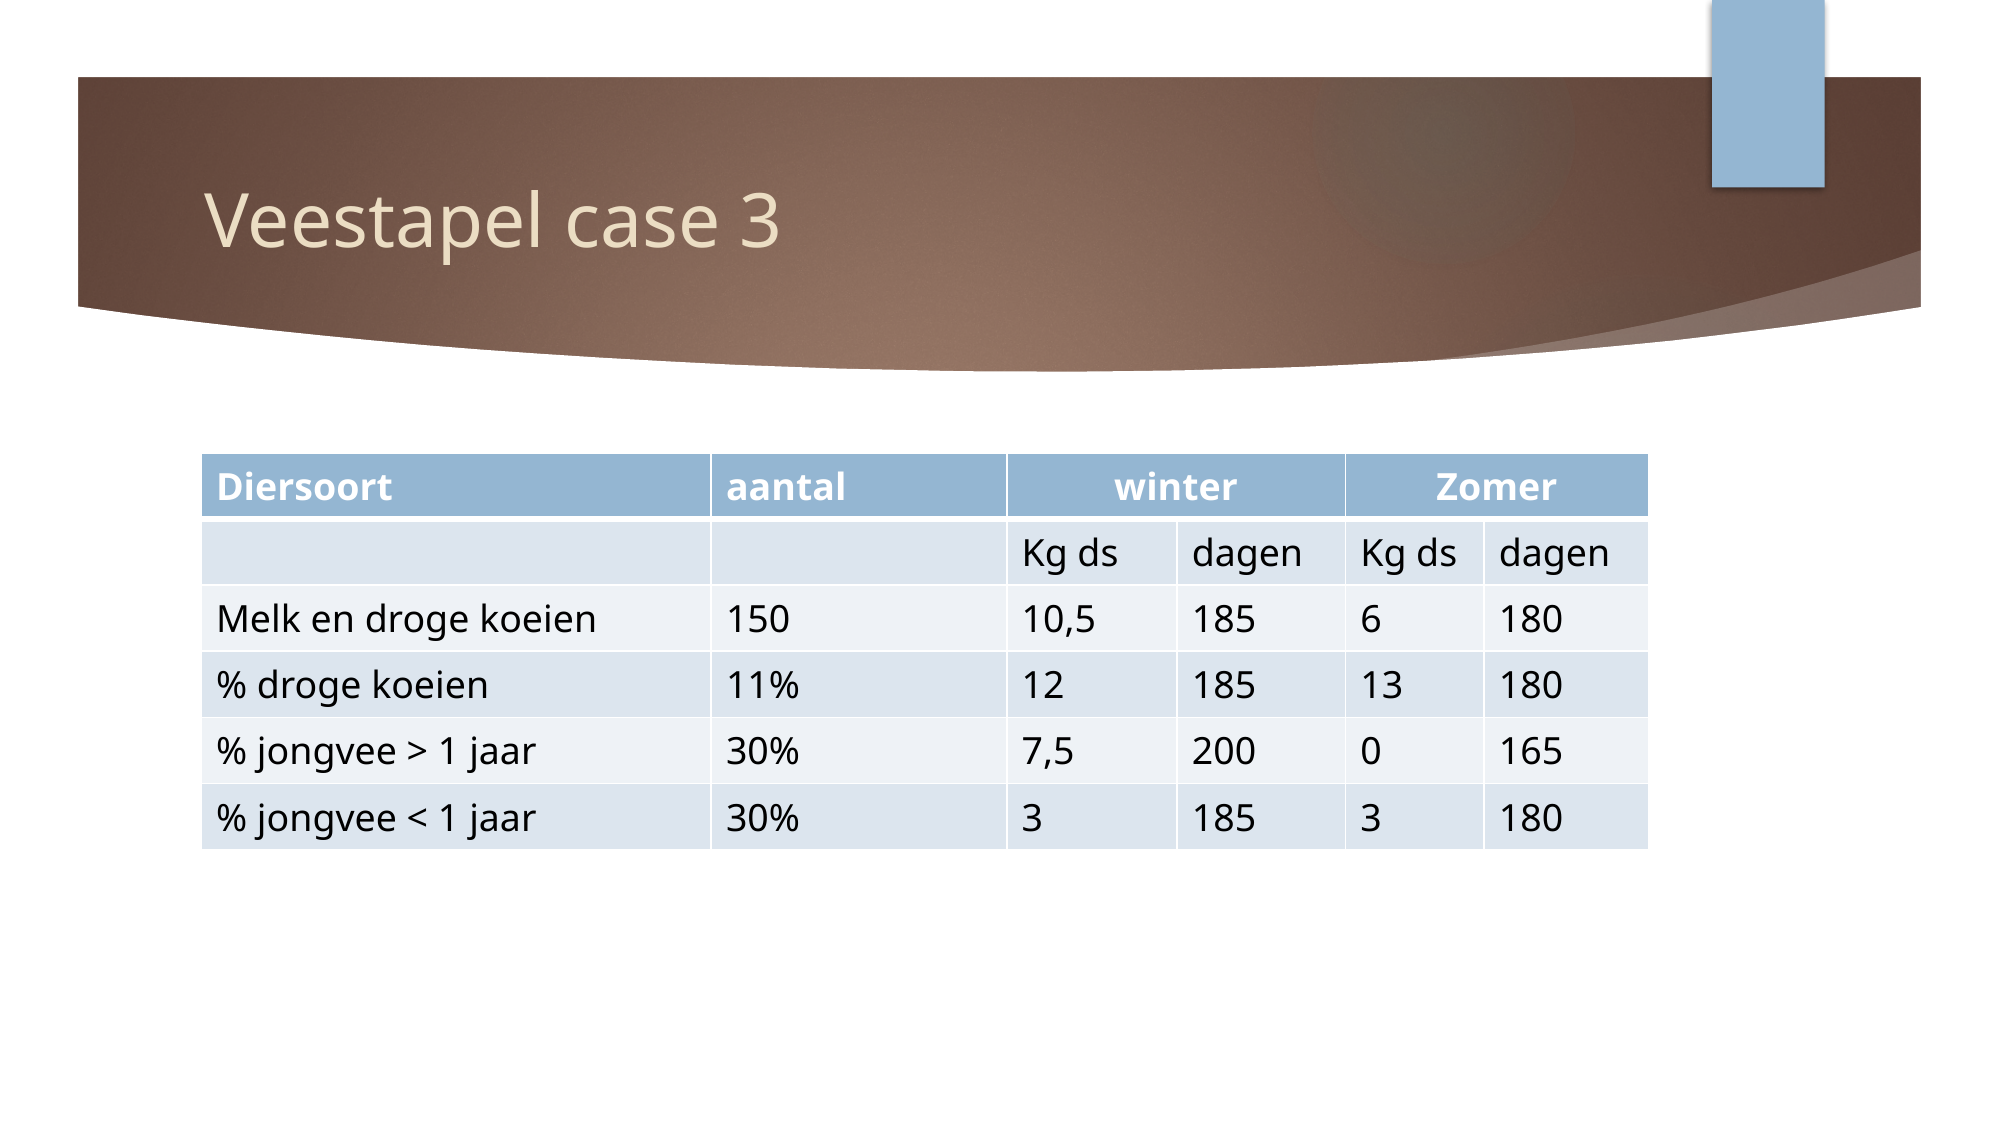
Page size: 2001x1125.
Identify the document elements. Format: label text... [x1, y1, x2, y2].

table_cell dagen [1485, 522, 1648, 584]
table_header aantal [712, 454, 1006, 516]
table_cell 30% [712, 784, 1006, 849]
table_cell % droge koeien [202, 652, 710, 717]
table_cell [202, 522, 710, 584]
table_header Diersoort [202, 454, 710, 516]
table_cell 12 [1008, 652, 1176, 717]
table_cell % jongvee > 1 jaar [202, 718, 710, 783]
table_cell 180 [1485, 652, 1648, 717]
table_cell 185 [1178, 586, 1345, 650]
table_cell 11% [712, 652, 1006, 717]
table_header Zomer [1346, 454, 1648, 516]
table_cell 10,5 [1008, 586, 1176, 650]
table_cell Kg ds [1346, 522, 1483, 584]
table_cell 165 [1485, 718, 1648, 783]
table_cell [712, 522, 1006, 584]
table_cell 0 [1346, 718, 1483, 783]
table_cell 200 [1178, 718, 1345, 783]
table_cell Kg ds [1008, 522, 1176, 584]
table_cell 150 [712, 586, 1006, 650]
table_cell % jongvee < 1 jaar [202, 784, 710, 849]
table_cell 13 [1346, 652, 1483, 717]
table_cell 3 [1346, 784, 1483, 849]
table_cell 7,5 [1008, 718, 1176, 783]
table_cell 6 [1346, 586, 1483, 650]
table_cell dagen [1178, 522, 1345, 584]
table_cell 180 [1485, 784, 1648, 849]
table_cell 185 [1178, 784, 1345, 849]
table_cell 185 [1178, 652, 1345, 717]
table_cell 30% [712, 718, 1006, 783]
title Veestapel case 3 [189, 159, 1627, 276]
table_header winter [1008, 454, 1345, 516]
table_cell 3 [1008, 784, 1176, 849]
table_cell Melk en droge koeien [202, 586, 710, 650]
table_cell 180 [1485, 586, 1648, 650]
